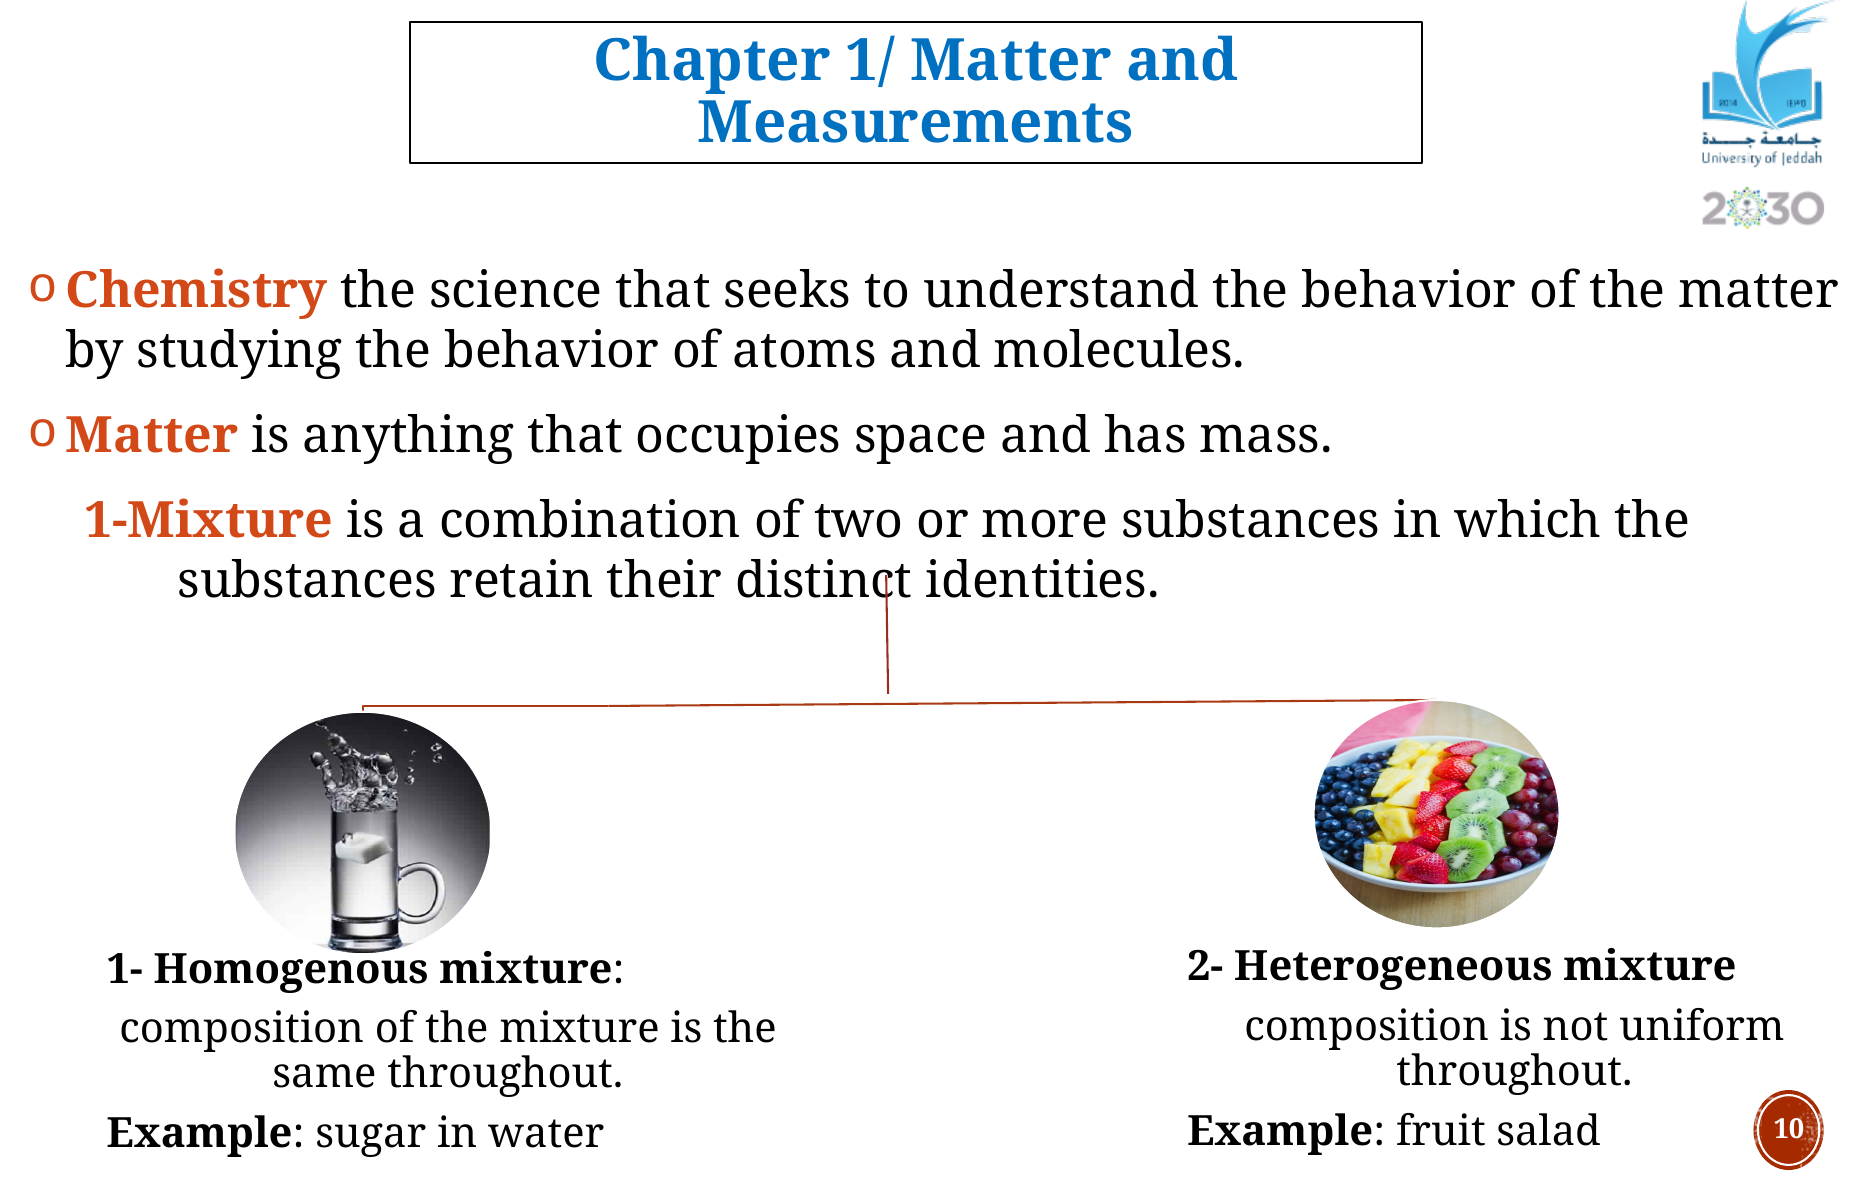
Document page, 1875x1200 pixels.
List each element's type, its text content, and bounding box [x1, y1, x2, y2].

text_box Chapter 1/ Matter and Measurements [409, 21, 1423, 164]
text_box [92, 250, 1872, 1179]
picture [1681, 0, 1846, 235]
text_box Chemistry the science that seeks to understand the behavior of the matter by studying the behavior of atoms and molecules. Matter is anything that occupies space and has mass. 1-Mixture is a combination of two or more substances in which the substances retain their distinct identities. [12, 250, 95, 715]
